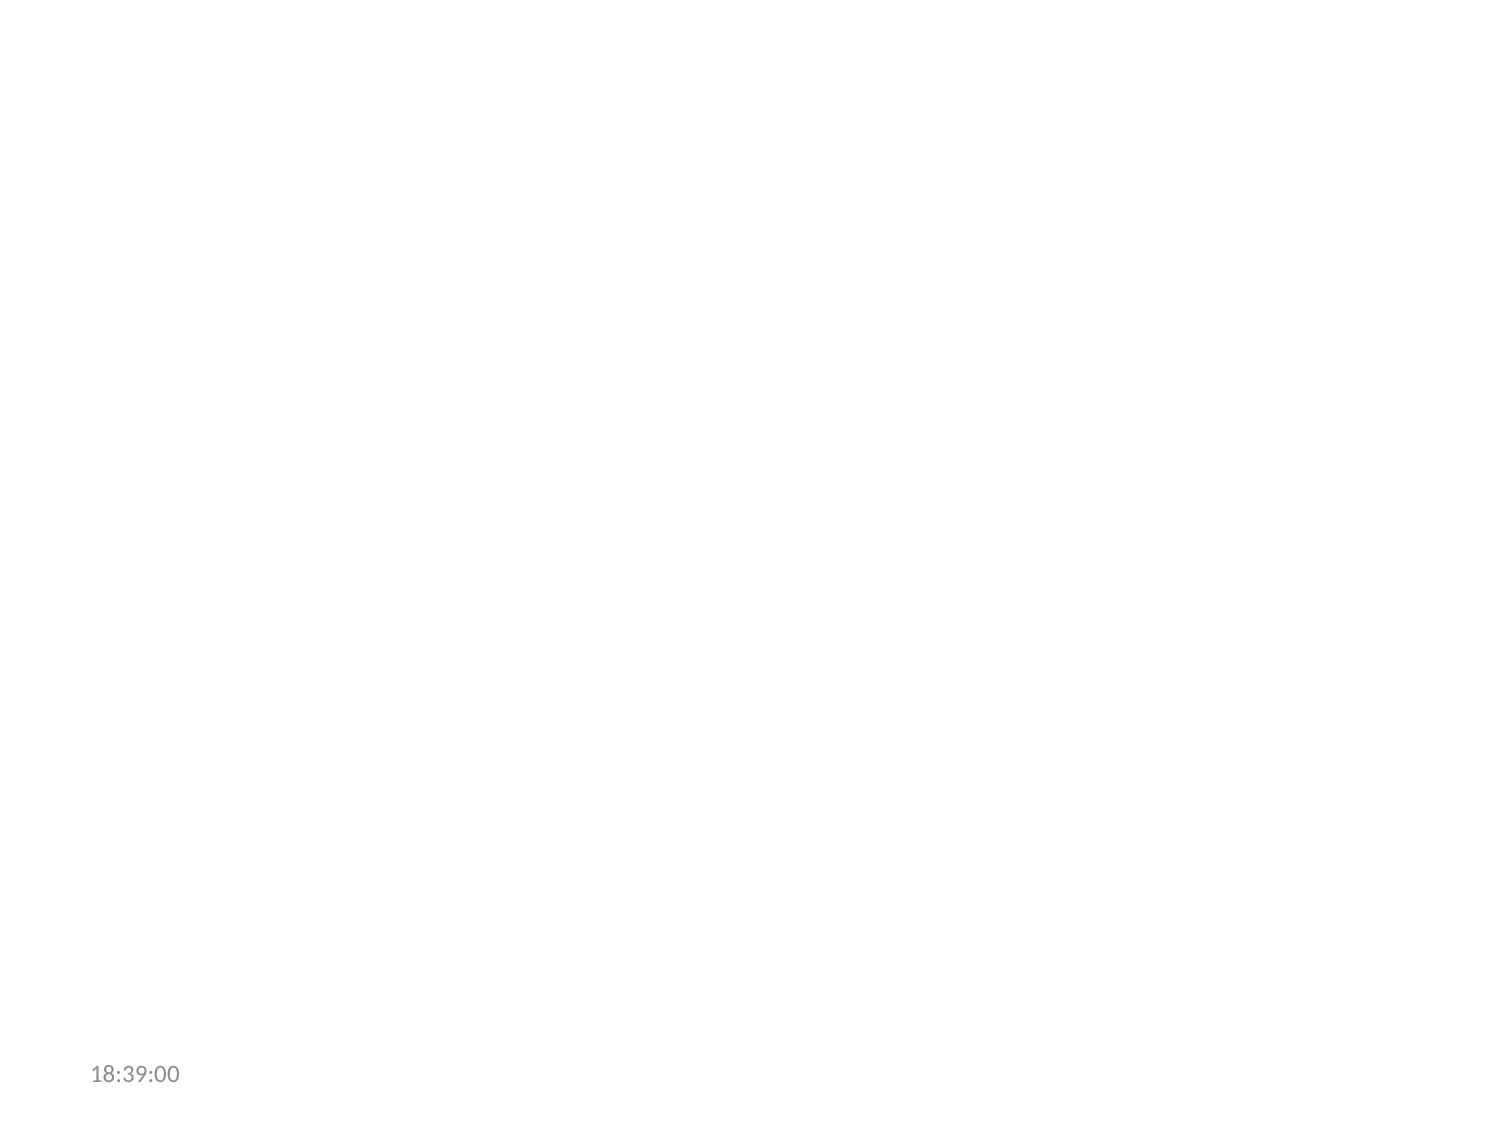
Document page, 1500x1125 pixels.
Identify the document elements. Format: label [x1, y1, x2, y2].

slide_number [75, 1042, 425, 1103]
